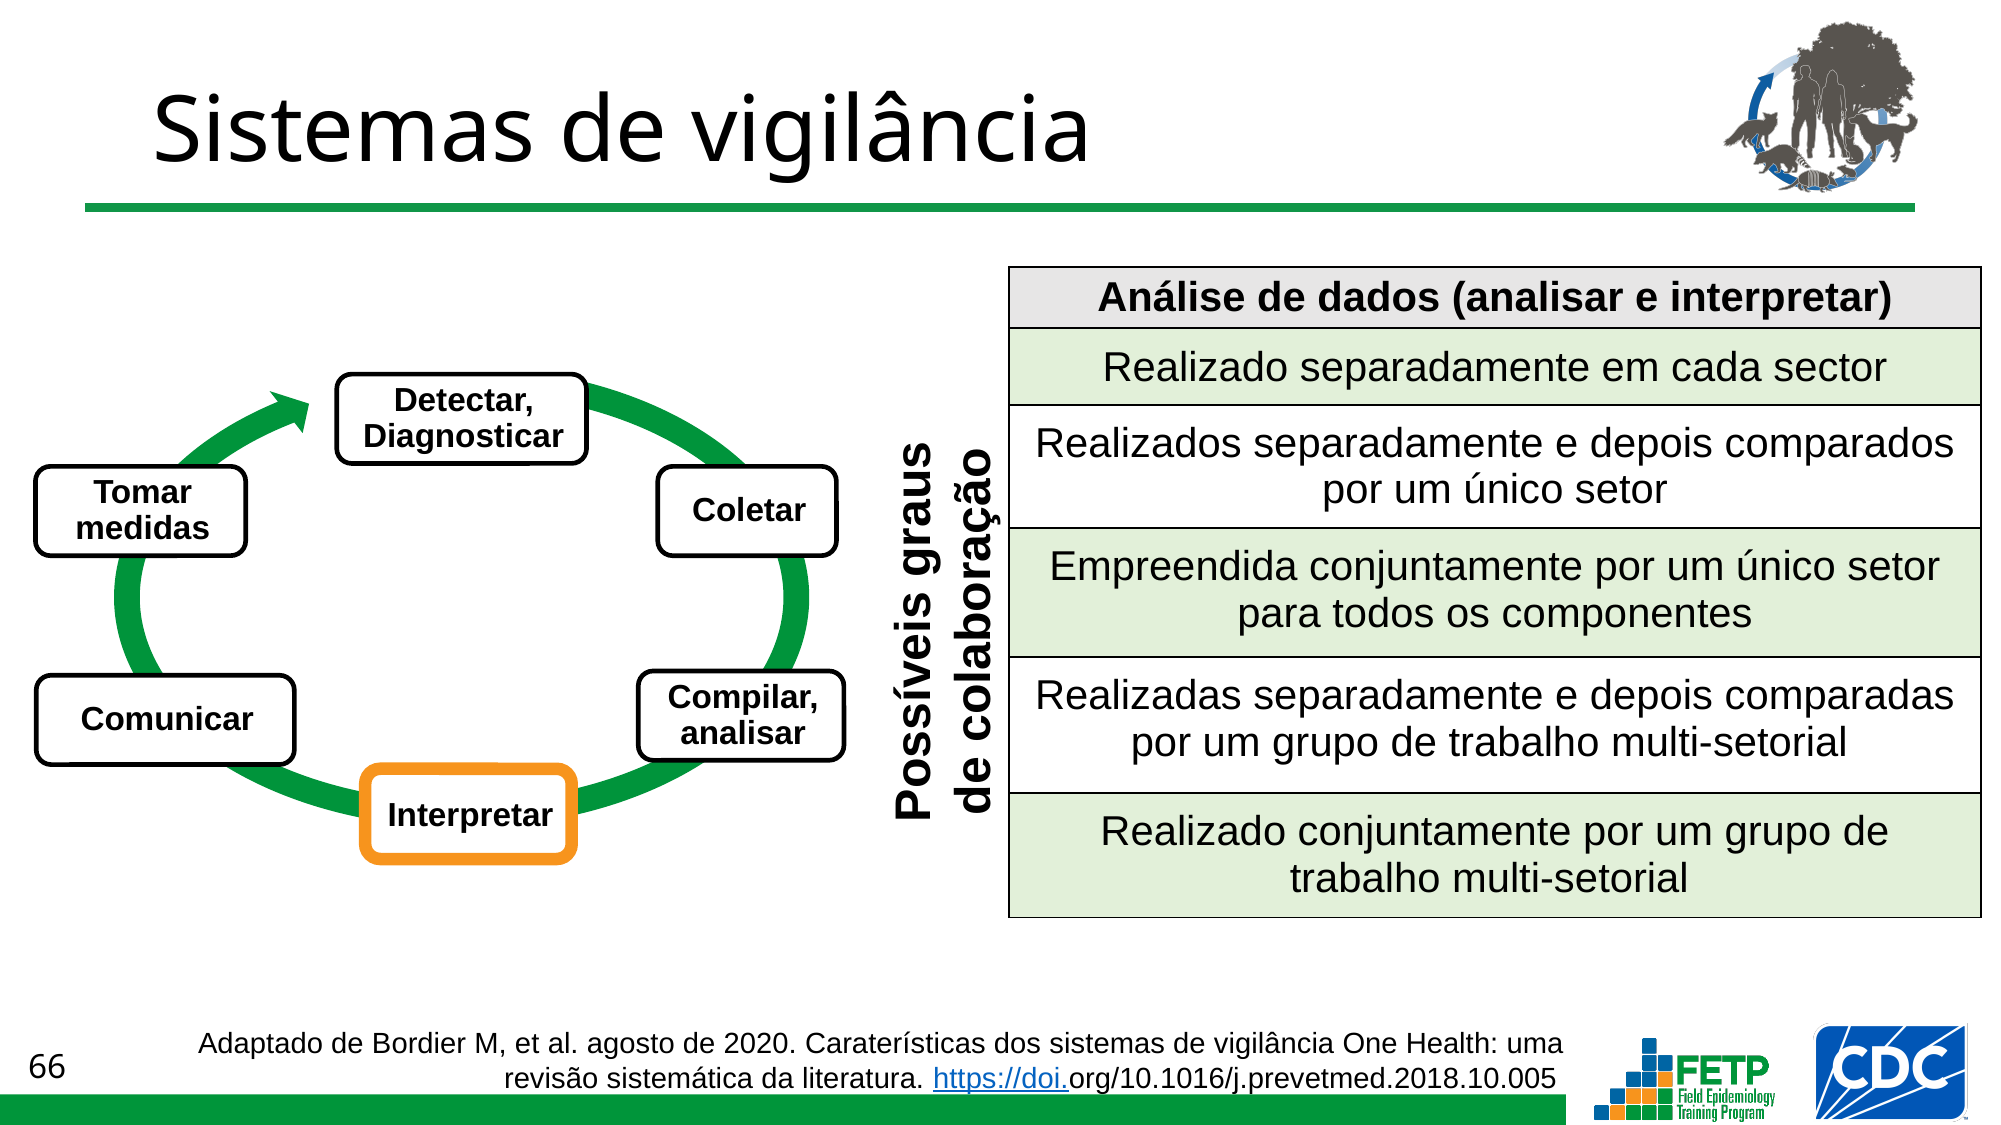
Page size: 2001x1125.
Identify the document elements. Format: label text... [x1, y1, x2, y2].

table_cell Realizadas separadamente e depois comparadas por um grupo de trabalho multi-setorial [1010, 658, 1980, 792]
picture [1813, 1023, 1968, 1122]
table_cell Empreendida conjuntamente por um único setor para todos os componentes [1010, 529, 1980, 656]
table_header Análise de dados (analisar e interpretar) [1010, 268, 1980, 327]
table_cell Realizado separadamente em cada sector [1010, 329, 1980, 404]
table_cell Realizados separadamente e depois comparados por um único setor [1010, 406, 1980, 527]
table_cell Realizado conjuntamente por um grupo de trabalho multi-setorial [1010, 794, 1980, 917]
picture [1717, 21, 1919, 222]
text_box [35, 373, 862, 860]
text_box Adaptado de Bordier M, et al. agosto de 2020. Caraterísticas dos sistemas de vigilância One Health: uma revisão sistemática da literatura. https://doi.org/10.1016/j.prevetmed.2018.10.005 [142, 1017, 1581, 1102]
picture [1594, 1038, 1775, 1122]
text_box Possíveis graus de colaboração [872, 404, 1008, 860]
title Sistemas de vigilância [137, 75, 1738, 207]
